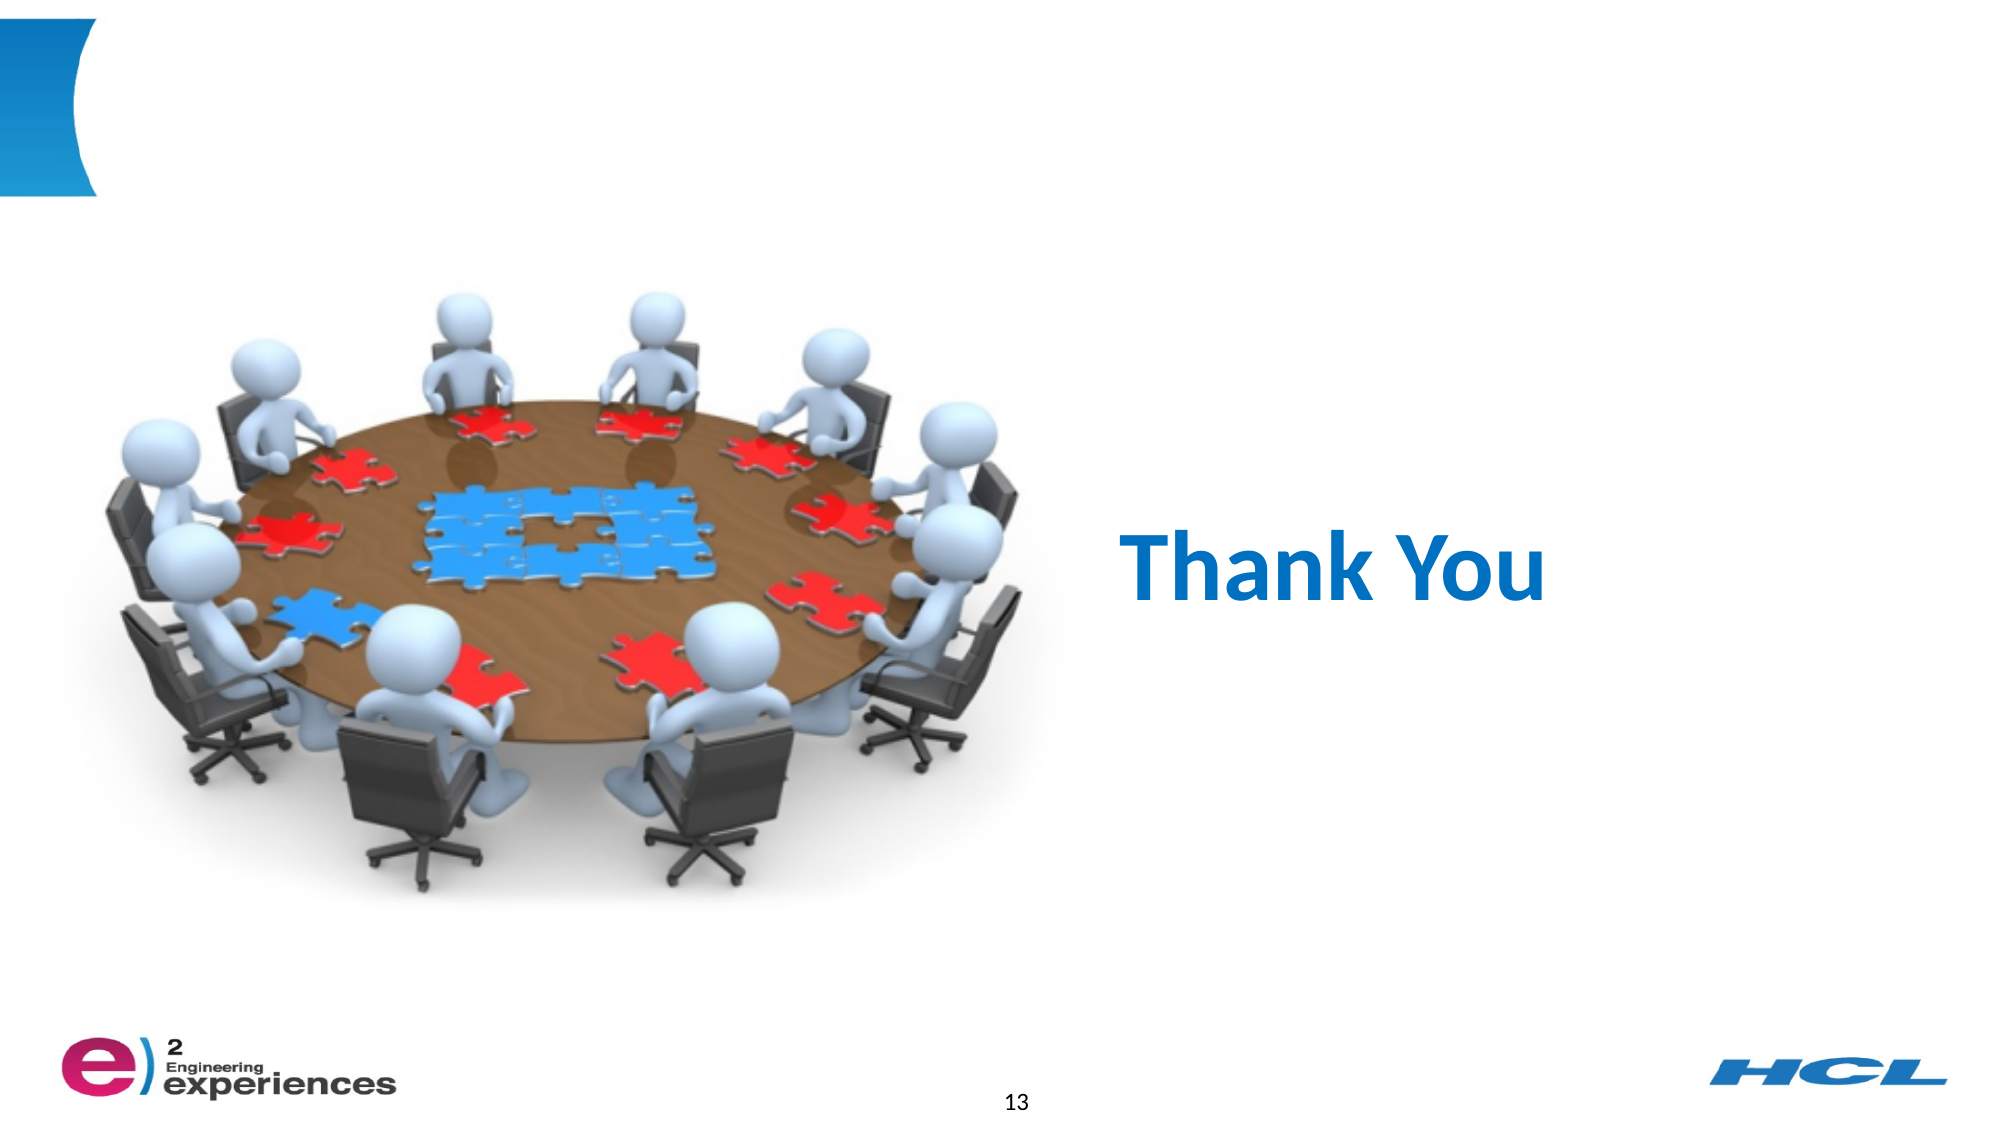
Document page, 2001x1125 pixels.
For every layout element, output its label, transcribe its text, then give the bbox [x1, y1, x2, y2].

text_box Thank You [1101, 490, 1967, 897]
picture [0, 0, 2000, 1125]
